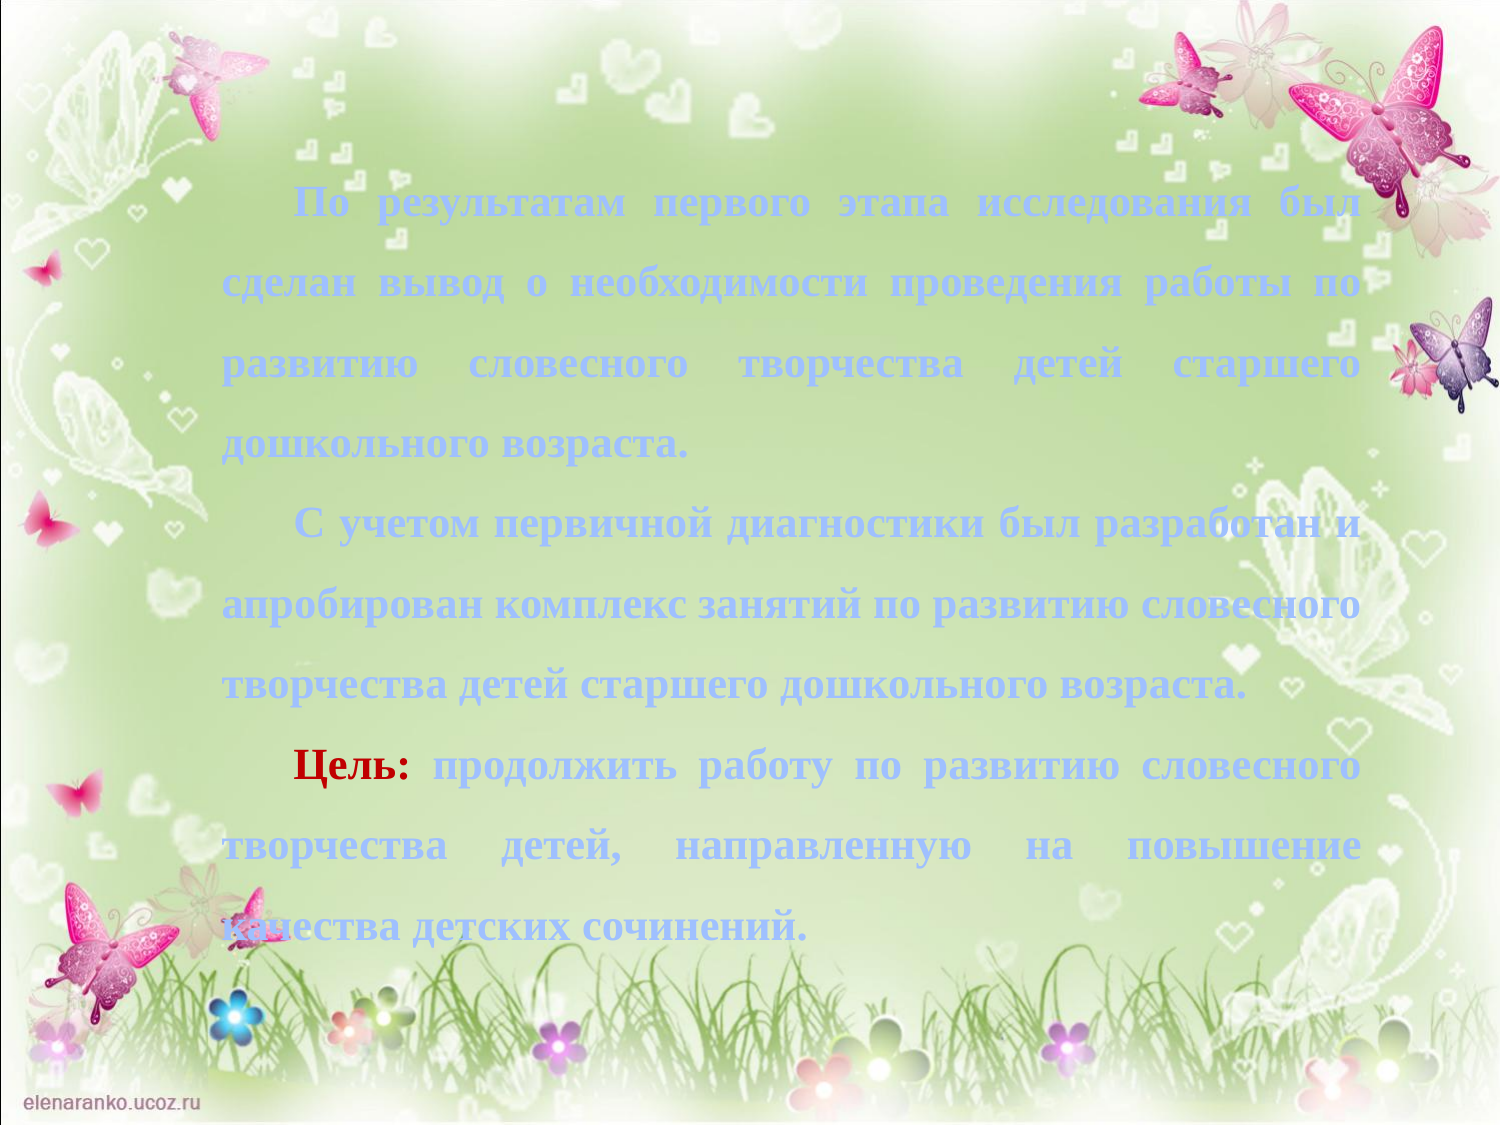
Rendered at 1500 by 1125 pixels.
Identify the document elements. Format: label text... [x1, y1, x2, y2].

list По результатам первого этапа исследования был сделан вывод о необходимости проведения работы по развитию словесного творчества детей старшего дошкольного возраста. С учетом первичной диагностики был разработан и апробирован комплекс занятий по развитию словесного творчества детей старшего дошкольного возраста. Цель: продолжить работу по развитию словесного творчества детей, направленную на повышение качества детских сочинений. [206, 137, 1378, 1024]
picture [0, 0, 1500, 1125]
